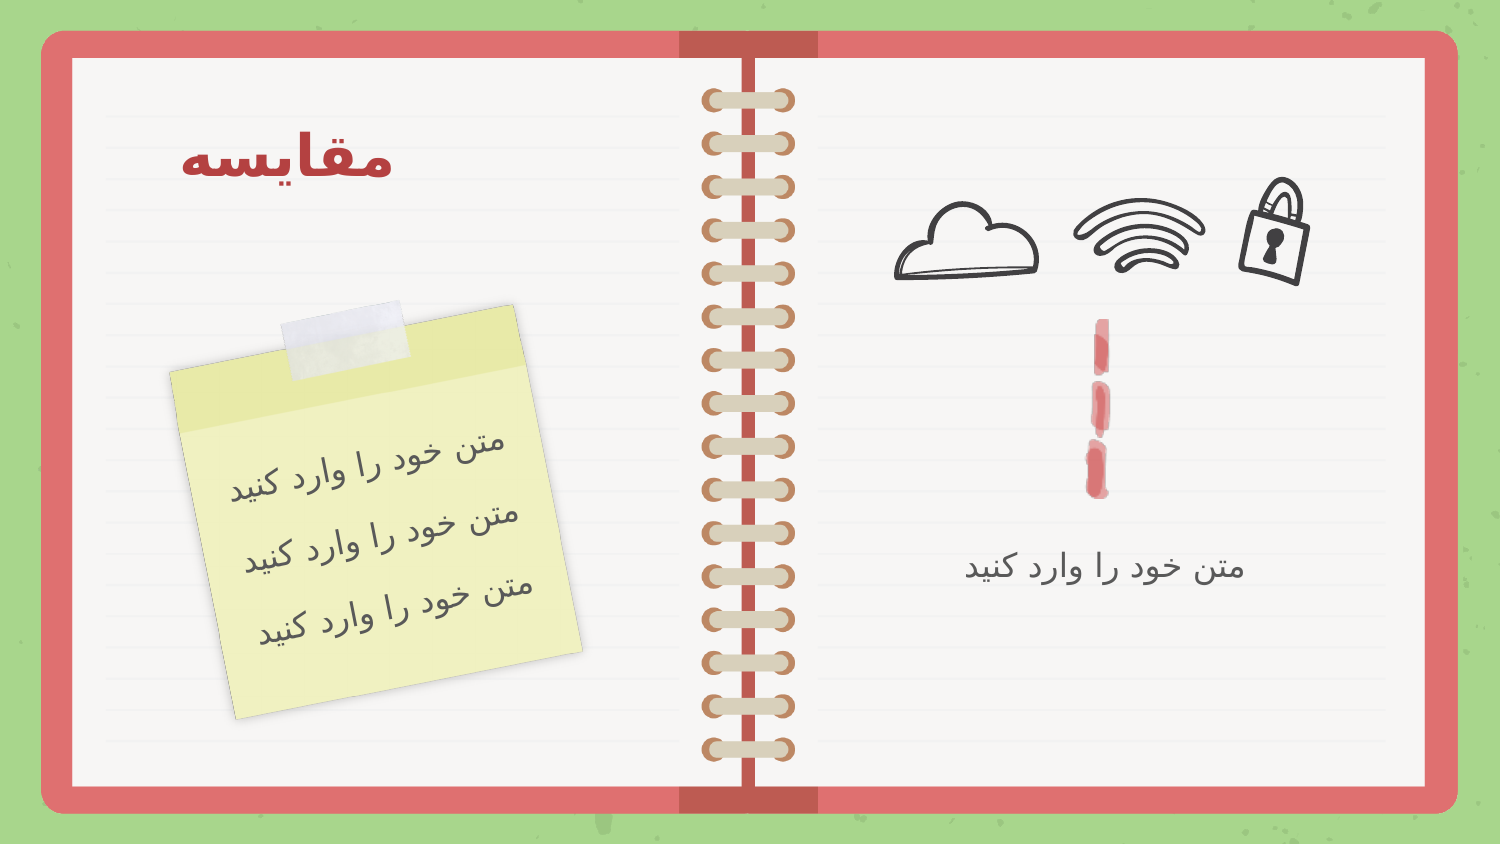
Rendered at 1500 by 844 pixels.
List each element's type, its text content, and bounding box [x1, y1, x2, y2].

subtitle متن خود را وارد کنید [900, 529, 1311, 685]
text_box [1237, 176, 1311, 287]
picture [41, 30, 1458, 814]
text_box [894, 201, 1039, 281]
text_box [1090, 179, 1193, 284]
title مقایسه [164, 116, 559, 288]
